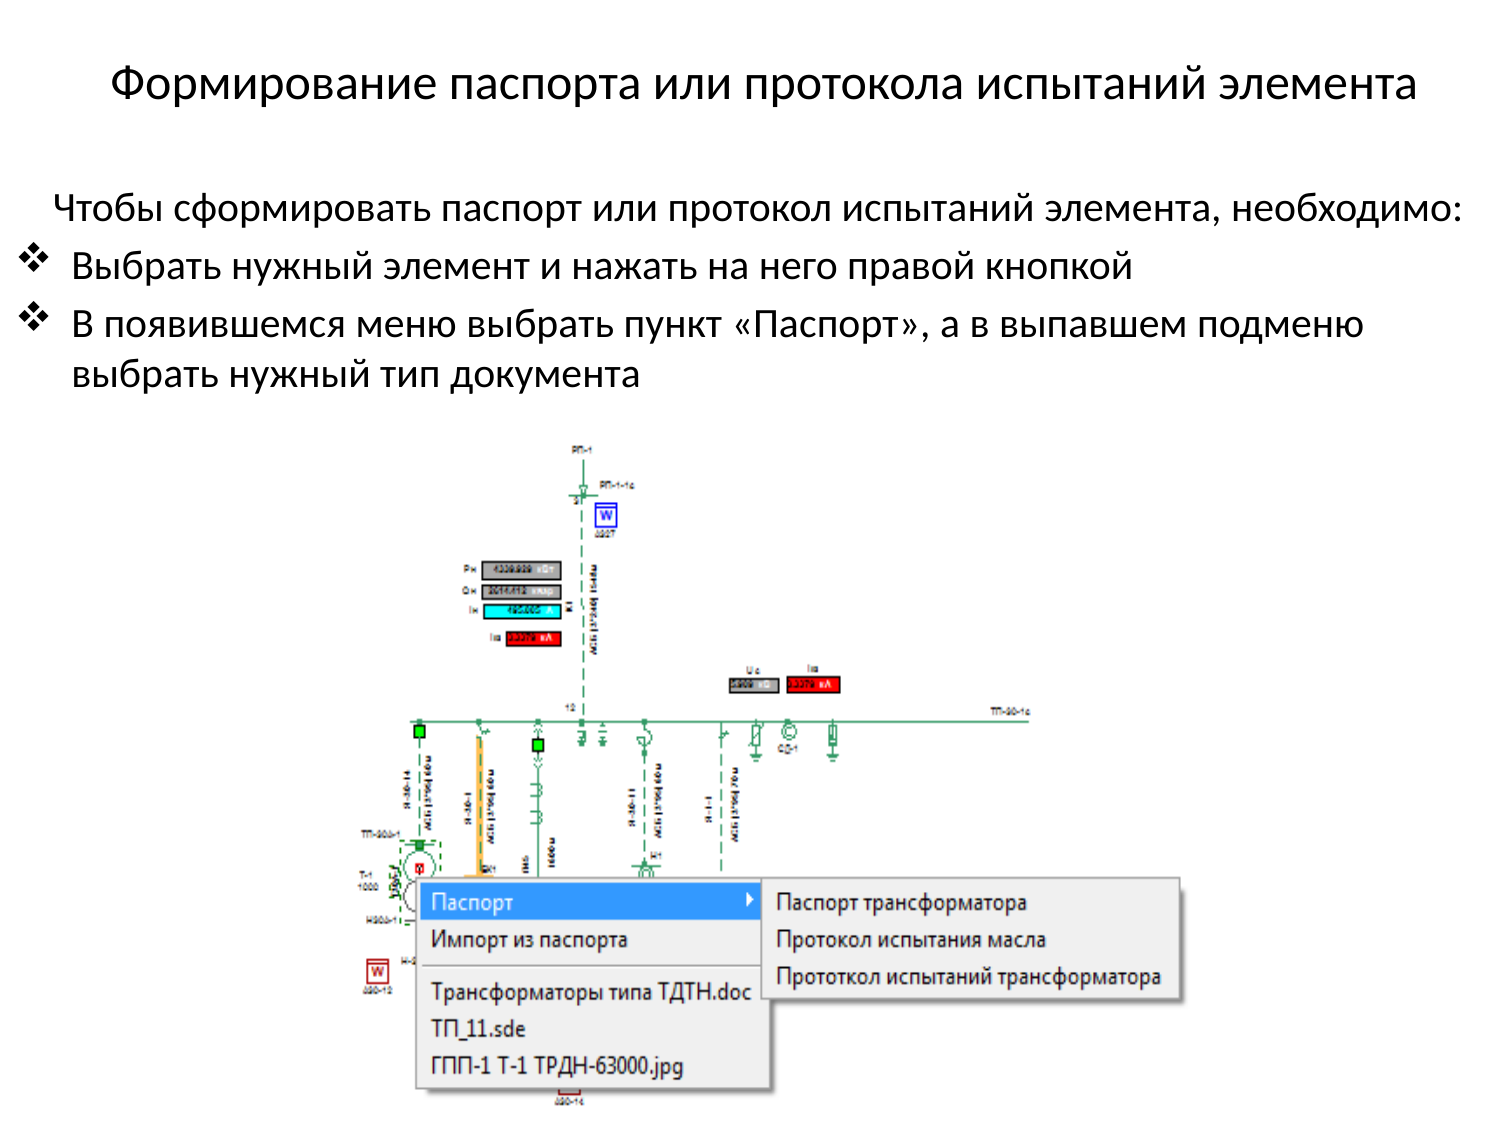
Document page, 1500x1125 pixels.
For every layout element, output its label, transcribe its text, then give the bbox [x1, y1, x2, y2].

text_box Формирование паспорта или протокола испытаний элемента [95, 42, 1434, 118]
picture [312, 430, 1219, 1125]
list Чтобы сформировать паспорт или протокол испытаний элемента, необходимо: Выбрать нужный элемент и нажать на него правой кнопкой В появившемся меню выбрать пункт «Паспорт», а в выпавшем подменю выбрать нужный тип документа [0, 113, 1500, 445]
